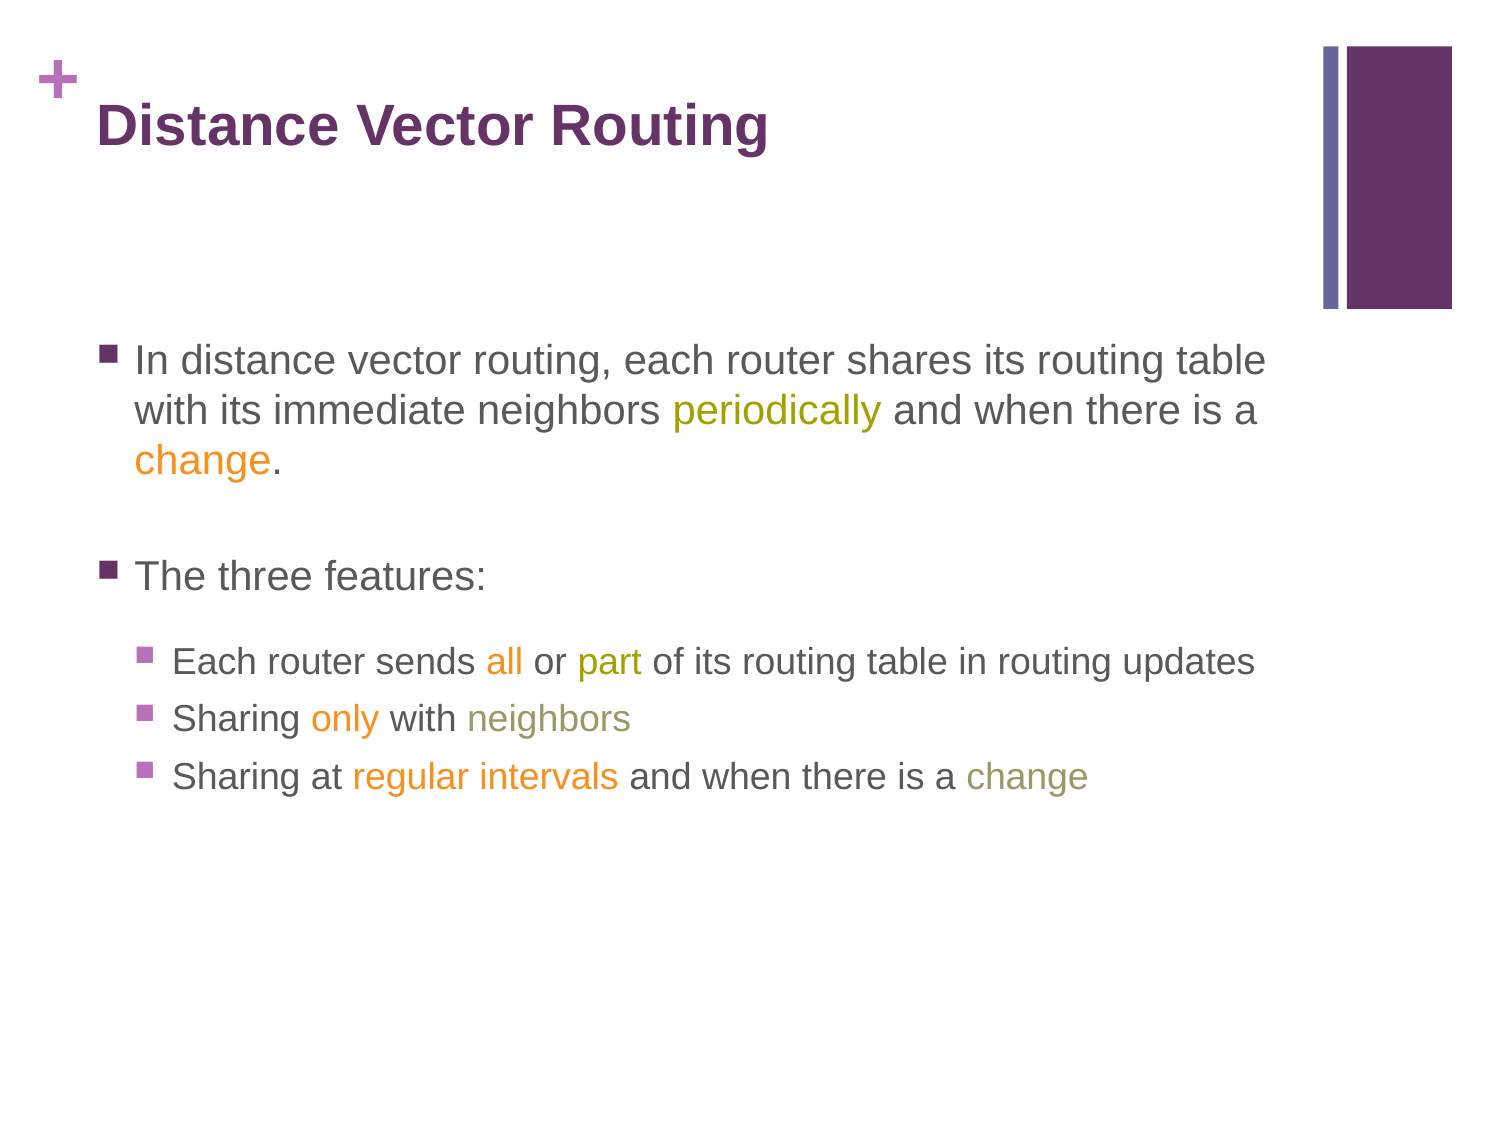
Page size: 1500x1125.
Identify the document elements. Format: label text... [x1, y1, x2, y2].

title Distance Vector Routing [81, 79, 1322, 263]
list In distance vector routing, each router shares its routing table with its immediate neighbors periodically and when there is a change. The three features: Each router sends all or part of its routing table in routing updates Sharing only with neighbors Sharing at regular intervals and when there is a change [81, 324, 1322, 1005]
